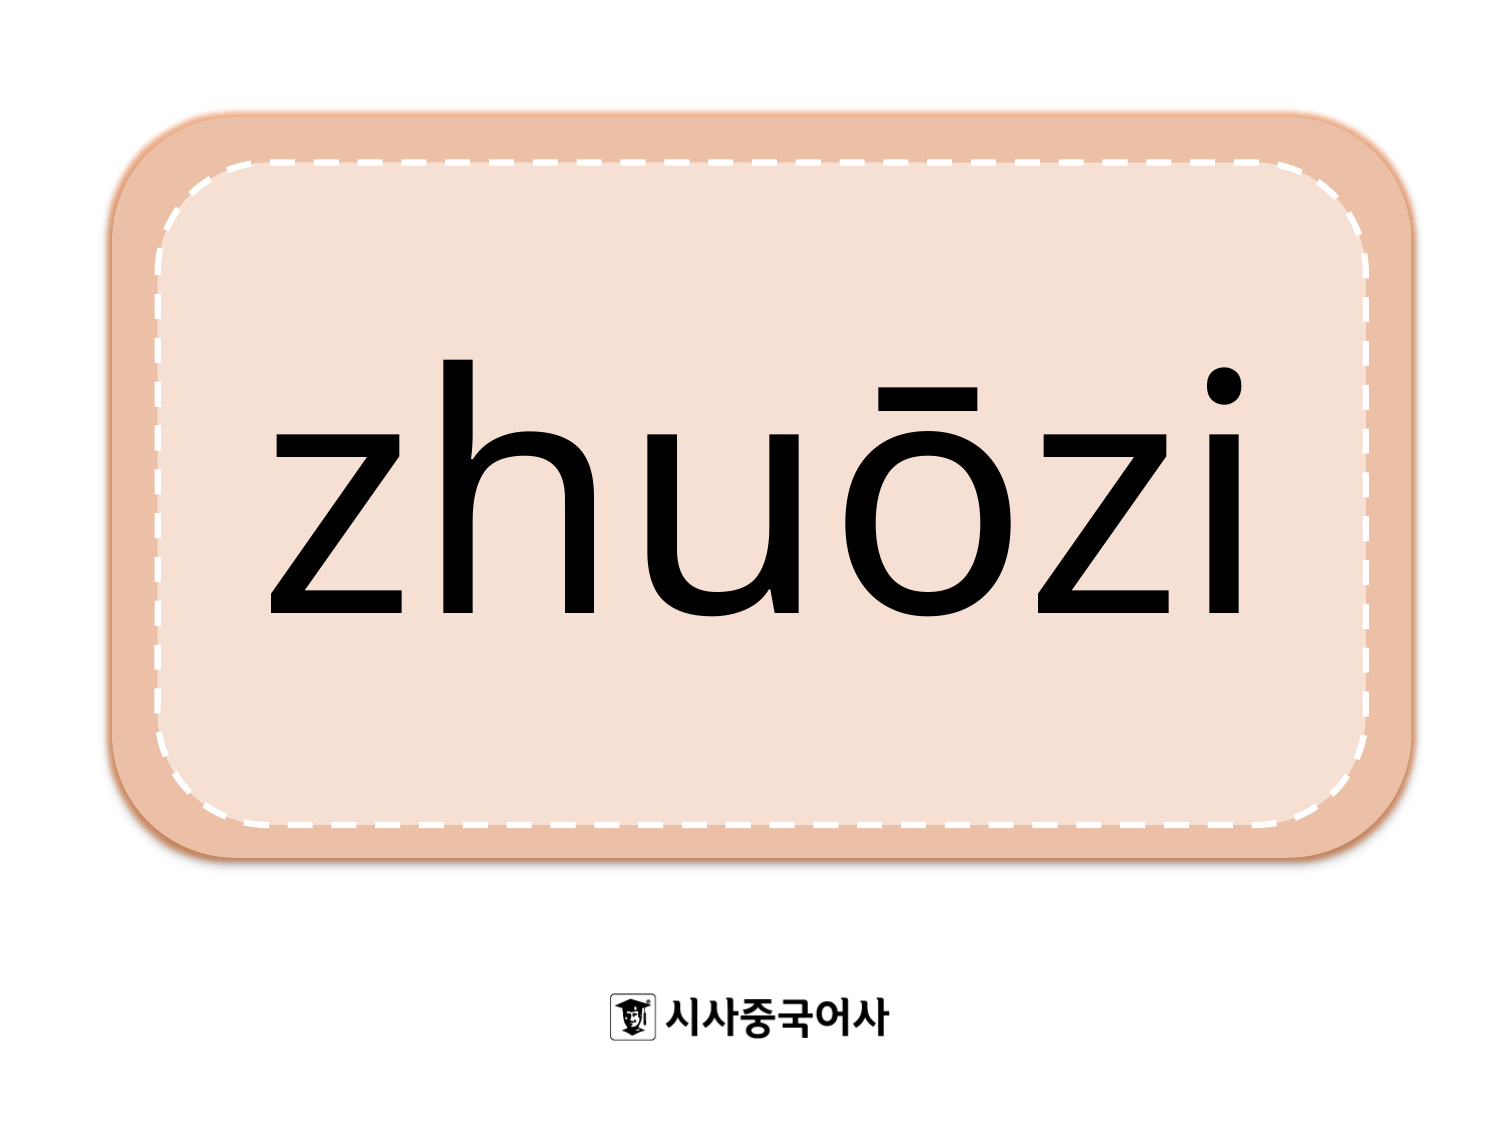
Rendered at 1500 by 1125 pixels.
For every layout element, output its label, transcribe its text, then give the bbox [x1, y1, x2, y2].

text_box zhuōzi [159, 149, 1368, 812]
picture [602, 987, 898, 1047]
